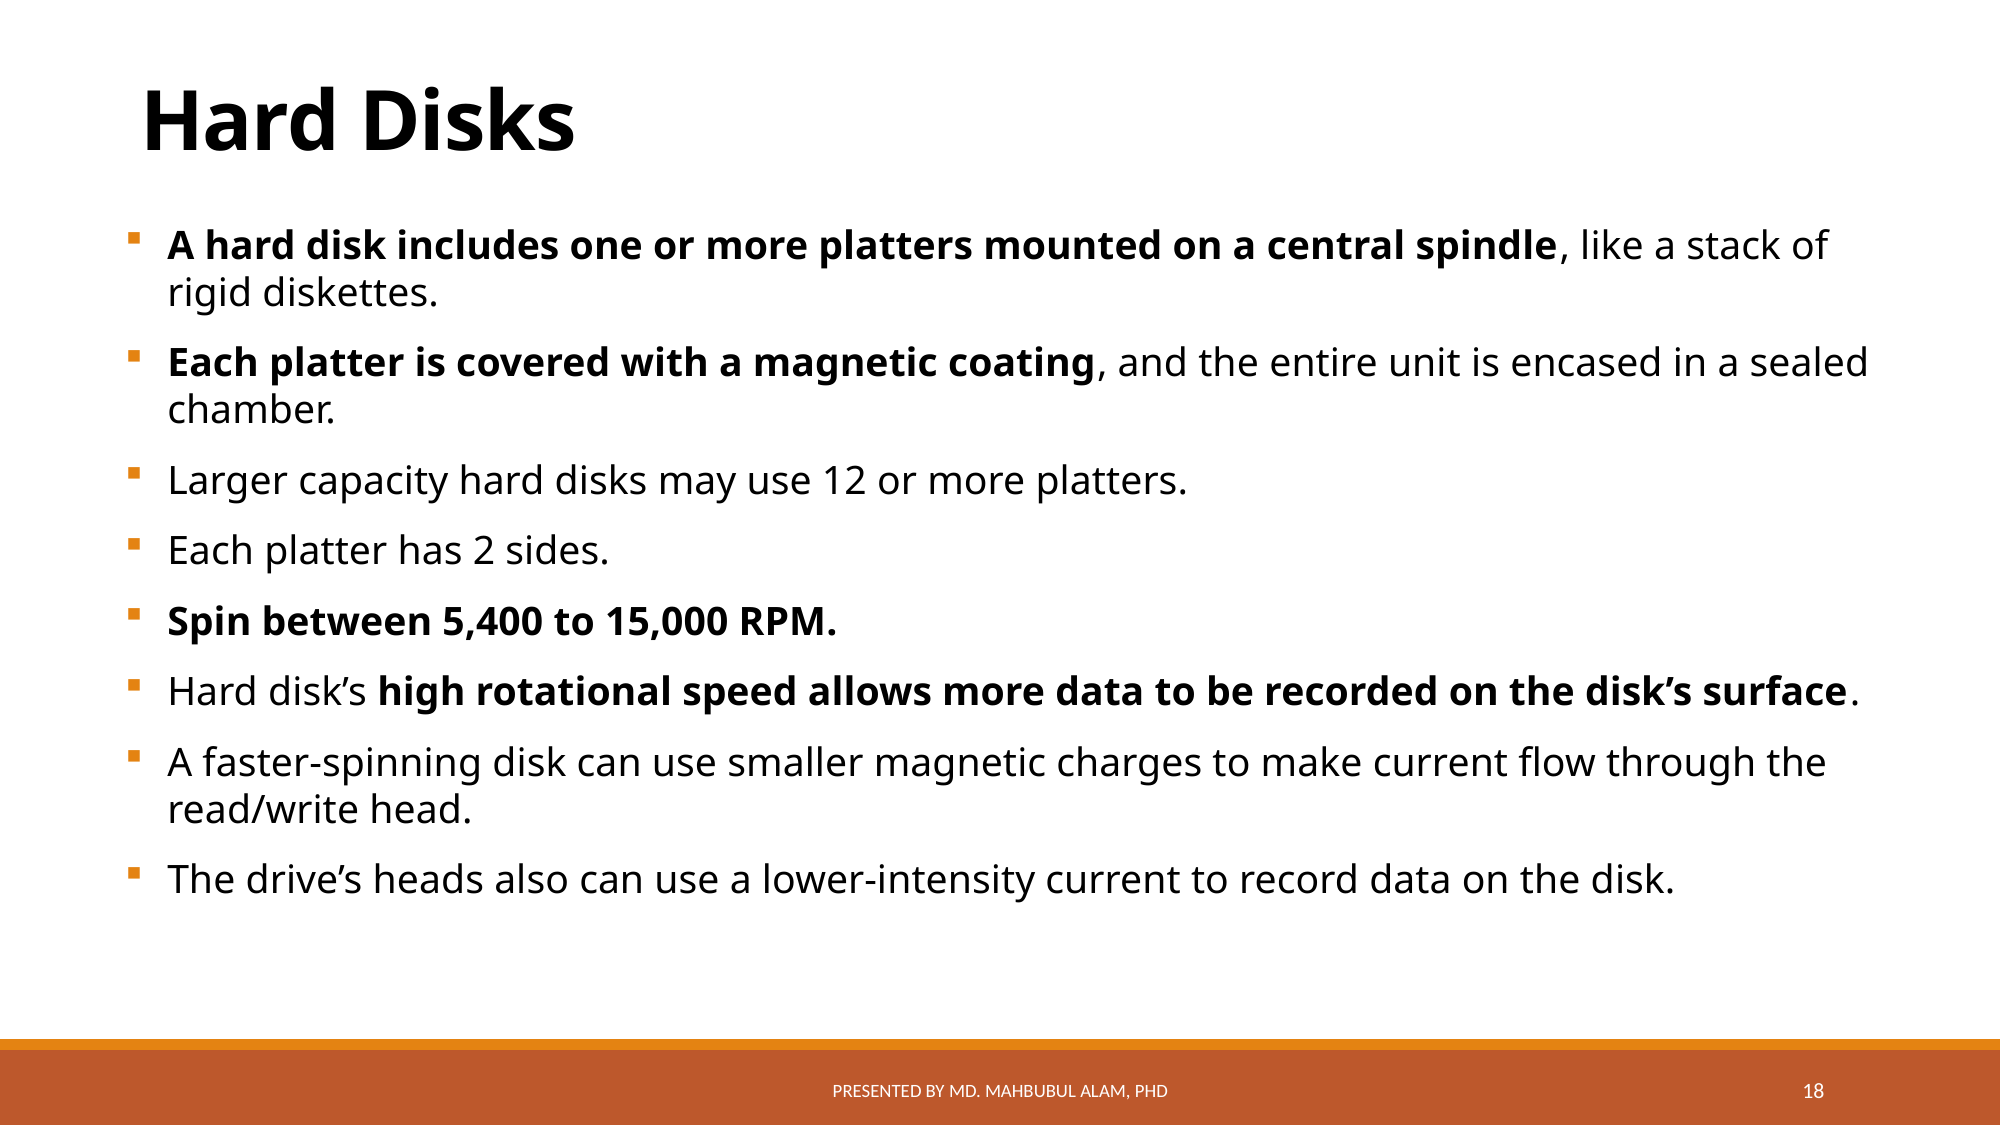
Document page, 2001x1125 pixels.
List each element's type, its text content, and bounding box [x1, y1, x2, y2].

slide_number 18 [1624, 1059, 1840, 1120]
list A hard disk includes one or more platters mounted on a central spindle, like a stack of rigid diskettes. Each platter is covered with a magnetic coating, and the entire unit is encased in a sealed chamber. Larger capacity hard disks may use 12 or more platters. Each platter has 2 sides. Spin between 5,400 to 15,000 RPM. Hard disk’s high rotational speed allows more data to be recorded on the disk’s surface. A faster-spinning disk can use smaller magnetic charges to make current flow through the read/write head. The drive’s heads also can use a lower-intensity current to record data on the disk. [125, 212, 1875, 963]
footer Presented by Md. Mahbubul Alam, PhD [604, 1059, 1396, 1120]
title Hard Disks [125, 75, 1830, 175]
